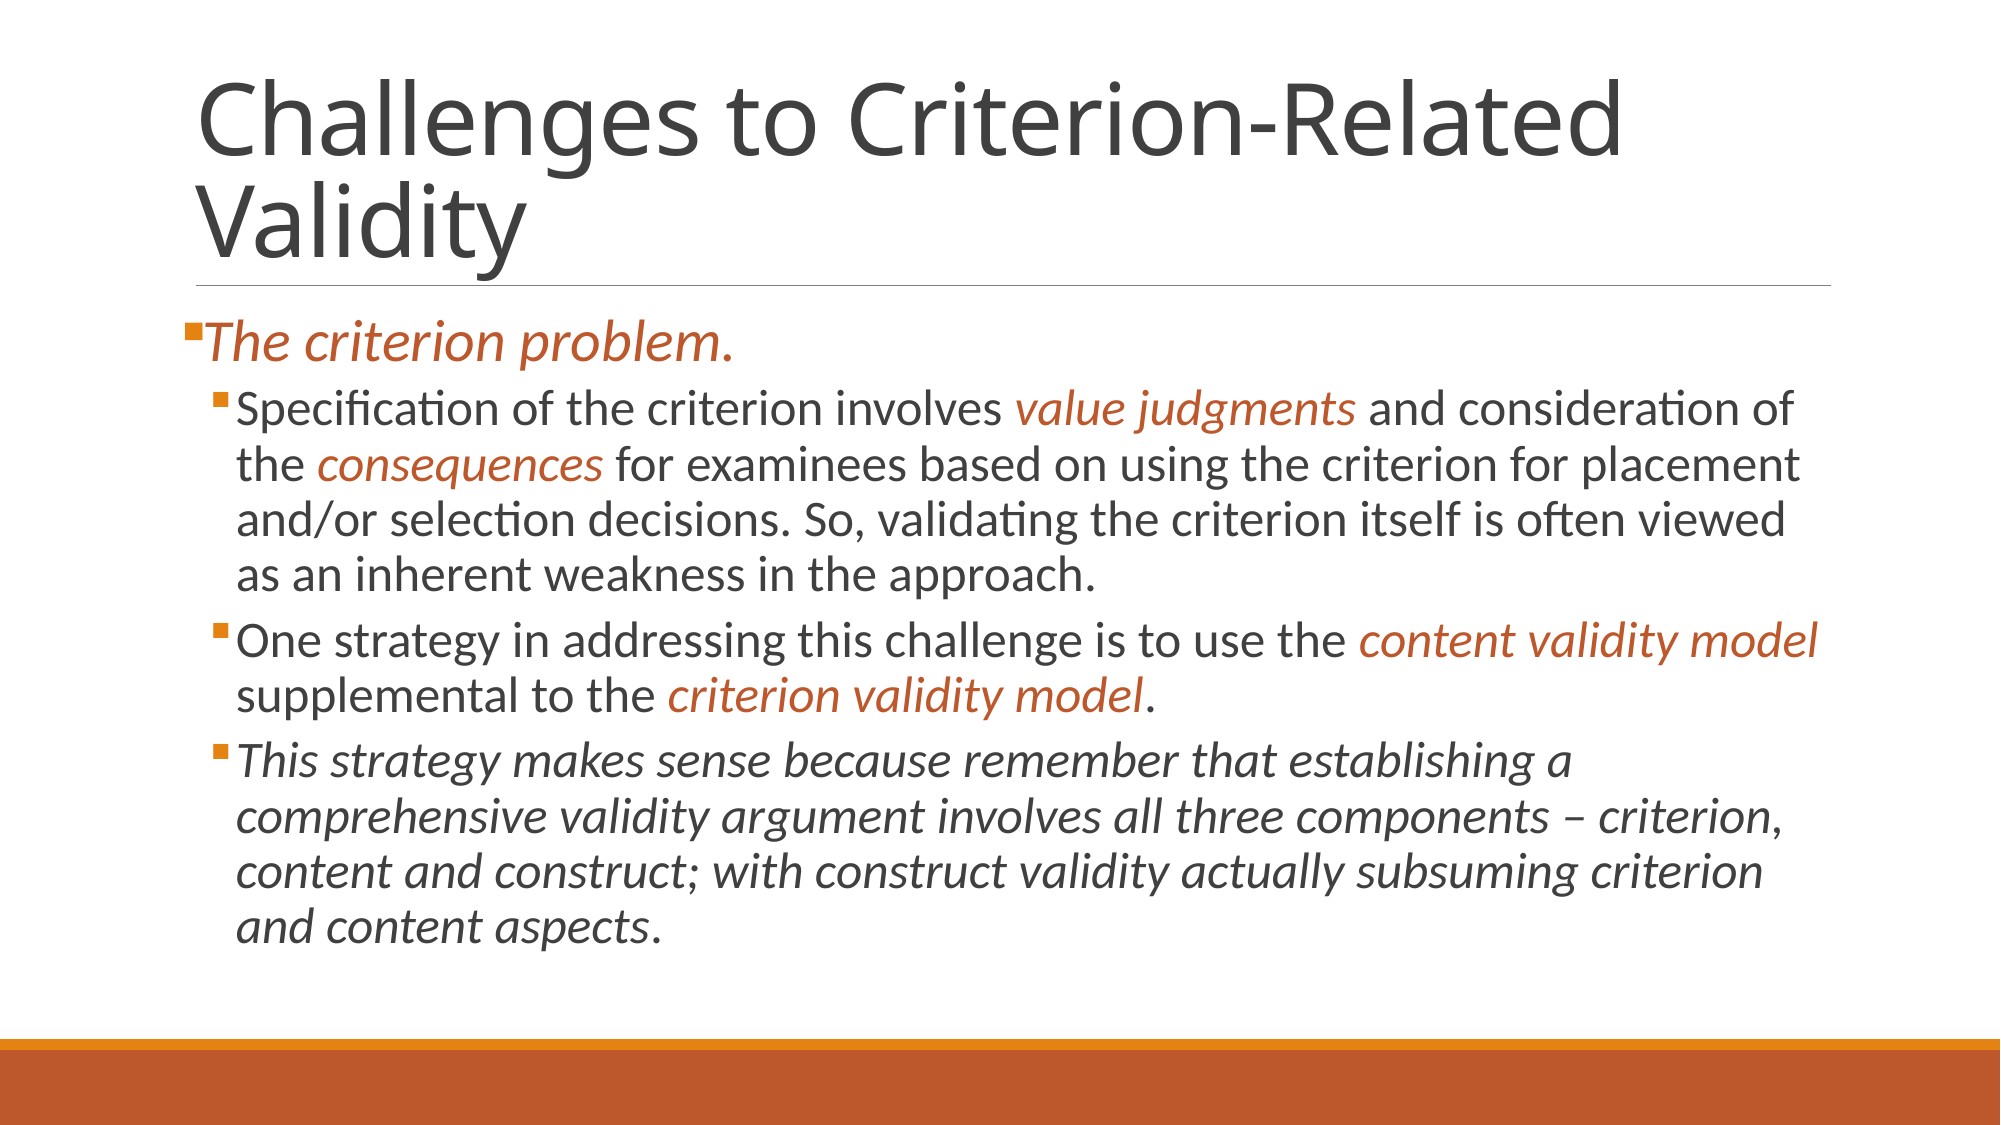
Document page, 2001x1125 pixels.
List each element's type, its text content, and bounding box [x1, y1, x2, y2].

list The criterion problem. Specification of the criterion involves value judgments and consideration of the consequences for examinees based on using the criterion for placement and/or selection decisions. So, validating the criterion itself is often viewed as an inherent weakness in the approach. One strategy in addressing this challenge is to use the content validity model supplemental to the criterion validity model. This strategy makes sense because remember that establishing a comprehensive validity argument involves all three components – criterion, content and construct; with construct validity actually subsuming criterion and content aspects. [180, 302, 1830, 963]
title Challenges to Criterion-Related Validity [180, 47, 1830, 285]
